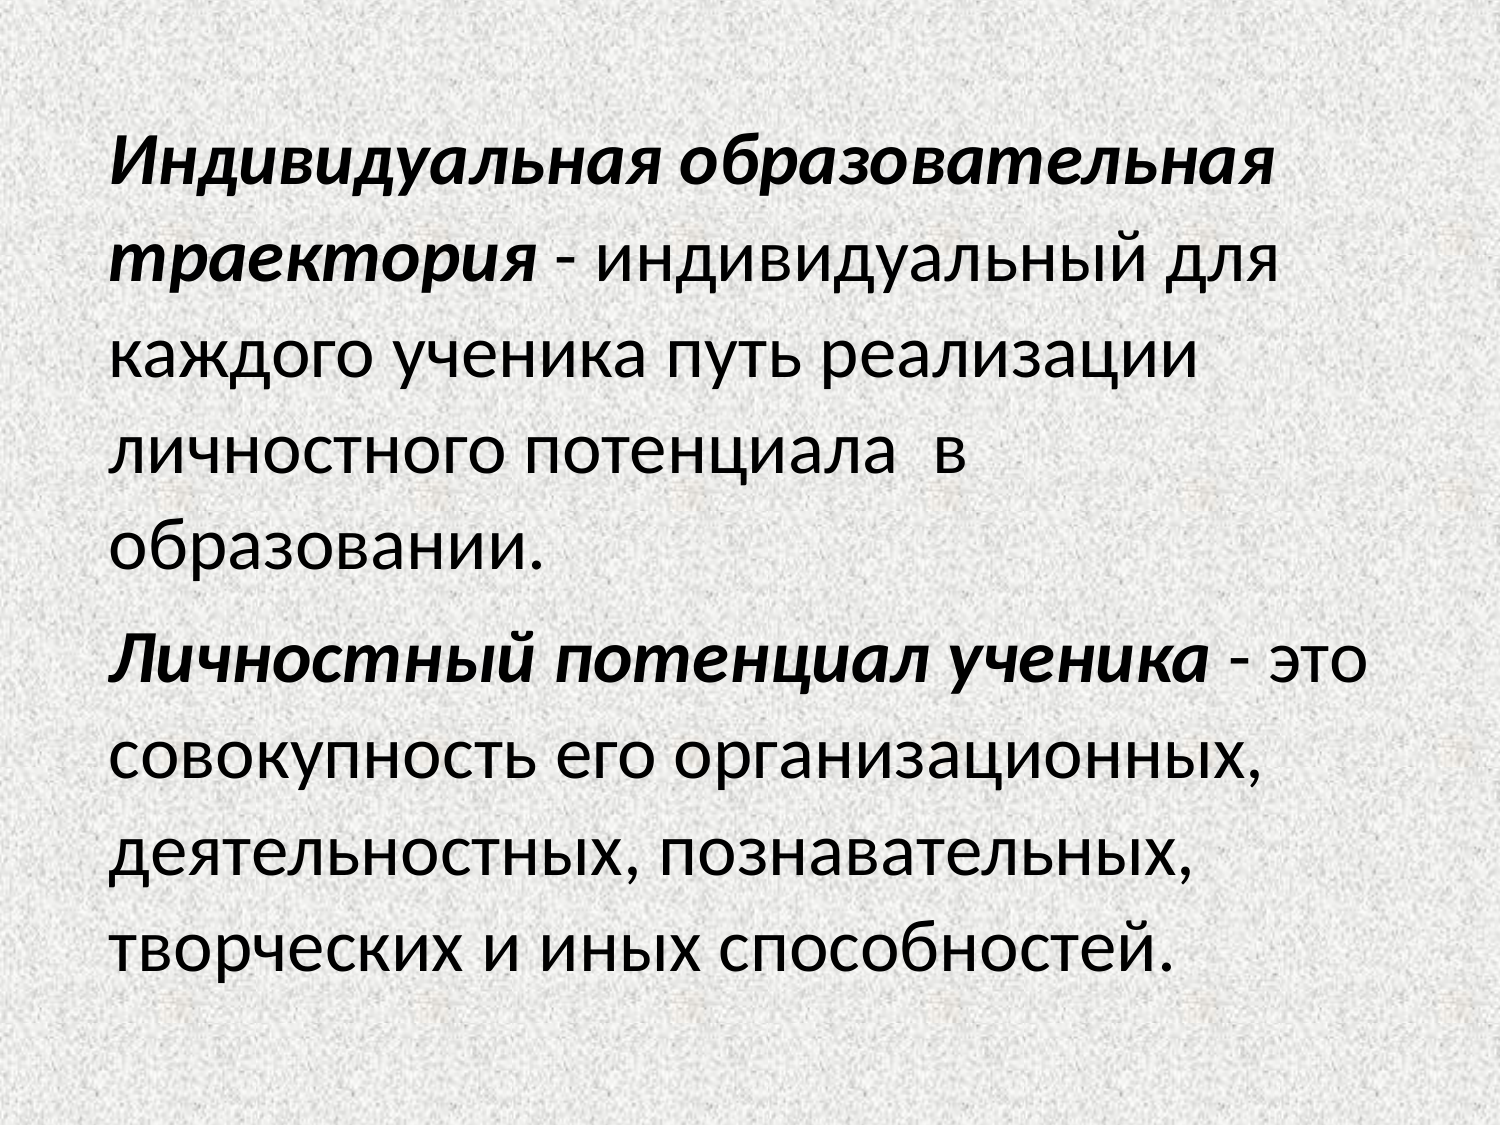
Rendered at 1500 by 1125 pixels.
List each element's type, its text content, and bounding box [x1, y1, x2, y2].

text_box Индивидуальная образовательная траектория - индивидуальный для каждого ученика путь реализации личностного потенциала в образовании. Личностный потенциал ученика - это совокупность его организационных, деятельностных, познавательных, творческих и иных способностей. [93, 96, 1438, 994]
picture [0, 0, 1500, 1125]
